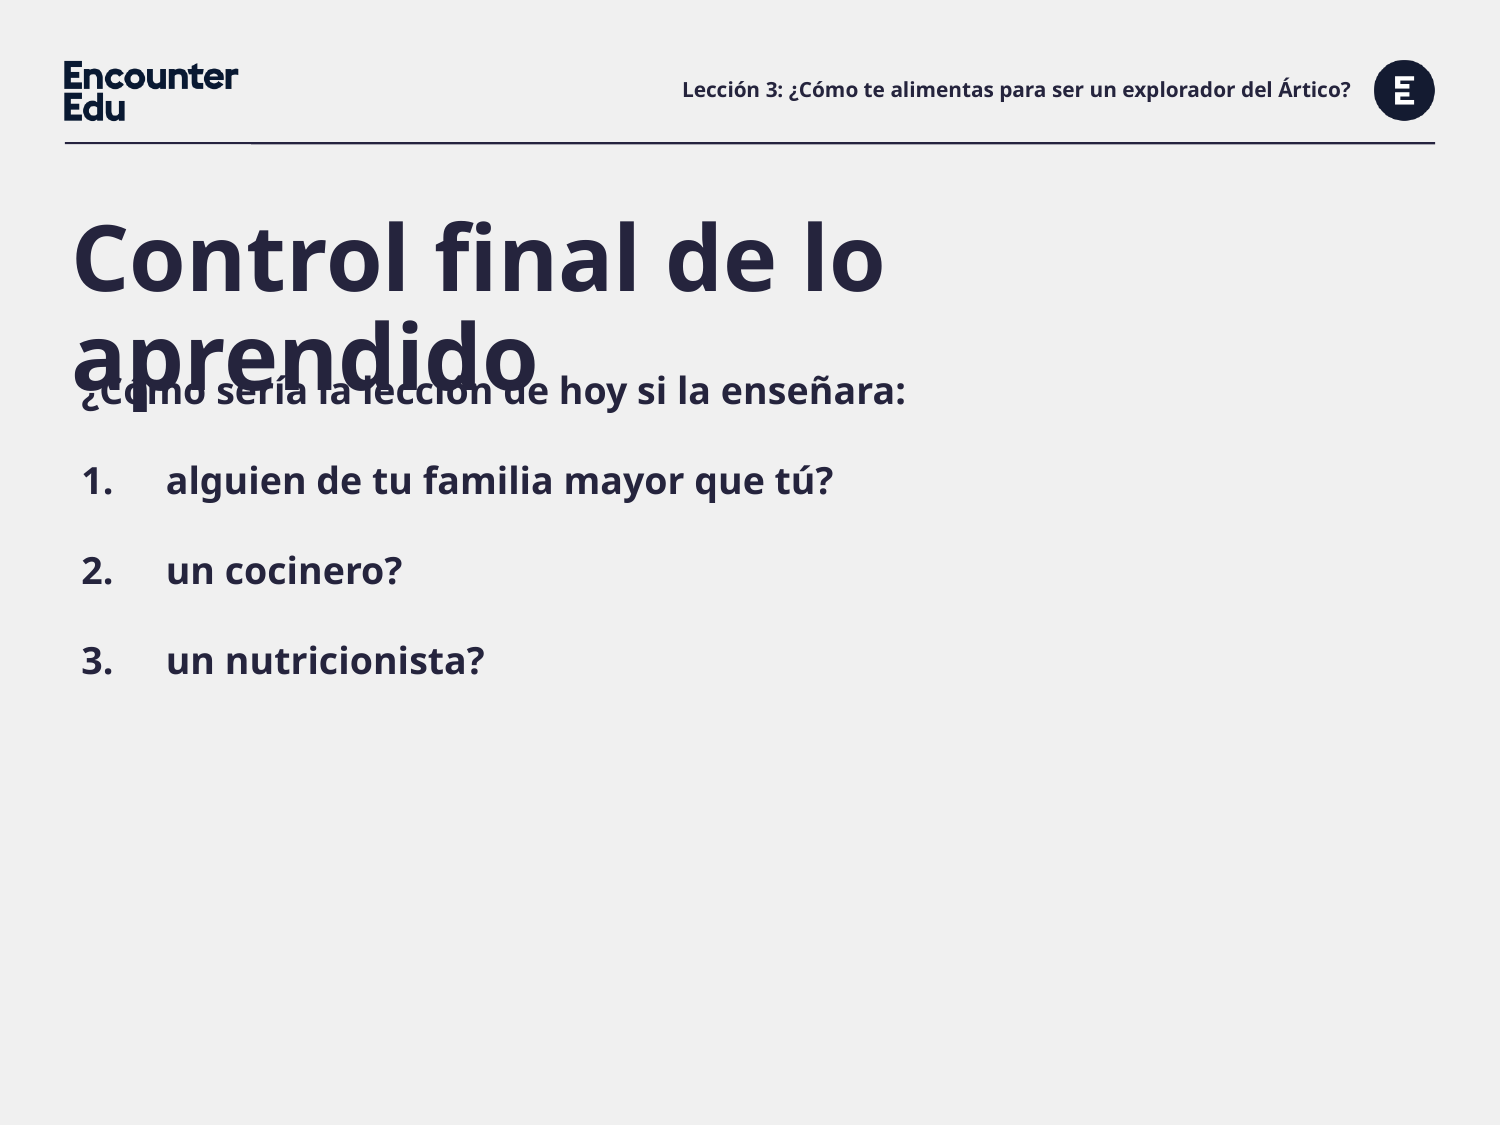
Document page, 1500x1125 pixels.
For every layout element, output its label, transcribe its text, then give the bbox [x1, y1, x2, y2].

picture [60, 59, 243, 122]
title Lección 3: ¿Cómo te alimentas para ser un explorador del Ártico? [644, 67, 1359, 114]
text_box Control final de lo aprendido [63, 205, 1359, 321]
text_box ¿Cómo sería la lección de hoy si la enseñara: alguien de tu familia mayor que tú? un cocinero? un nutricionista? [66, 359, 1485, 689]
picture [1372, 58, 1436, 122]
